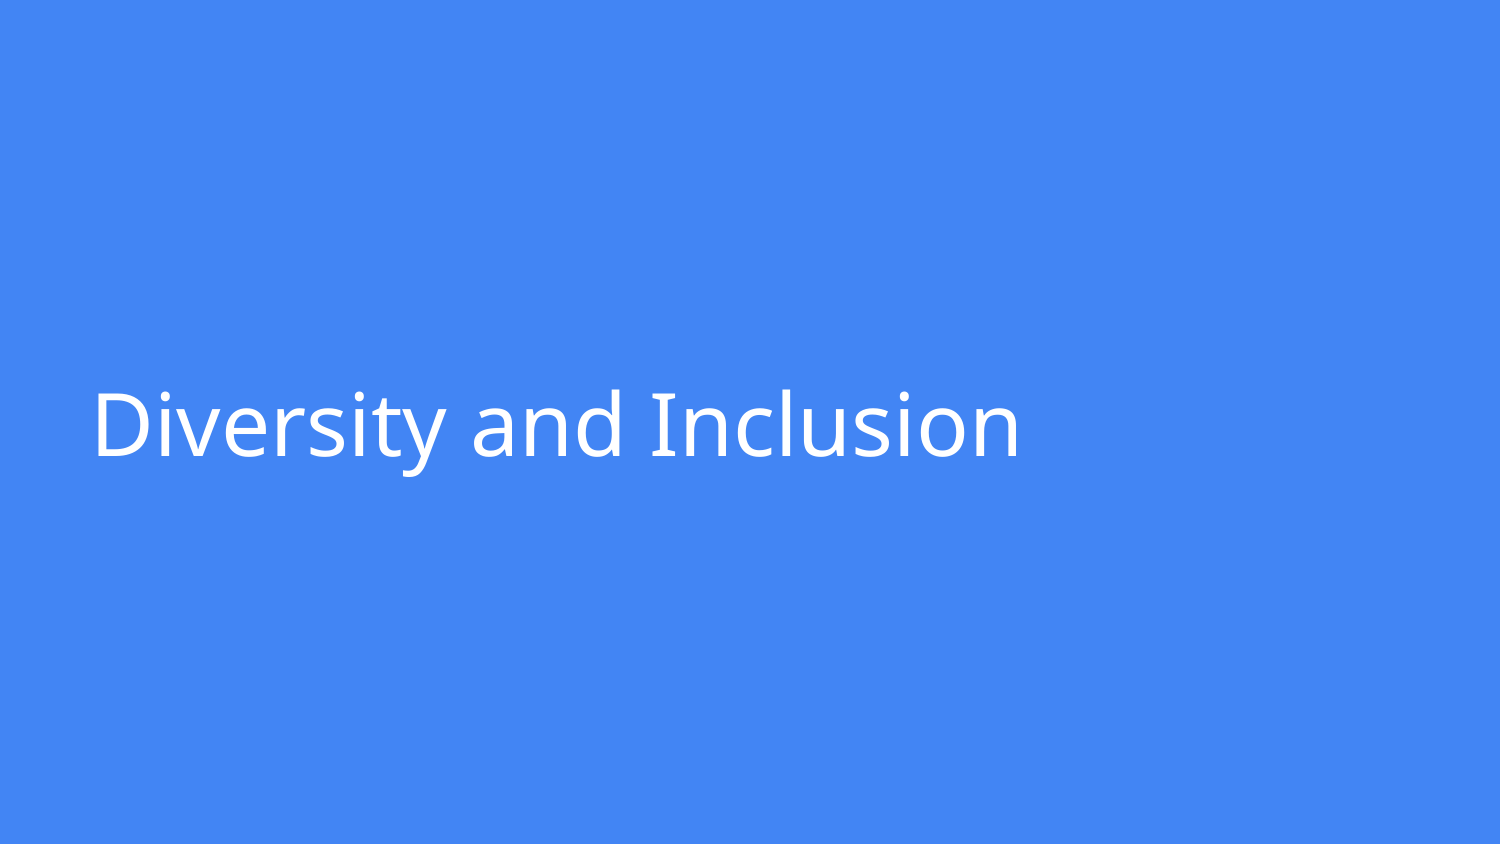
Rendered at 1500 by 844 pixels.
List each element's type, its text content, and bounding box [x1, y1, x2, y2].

title Diversity and Inclusion [75, 338, 1425, 505]
